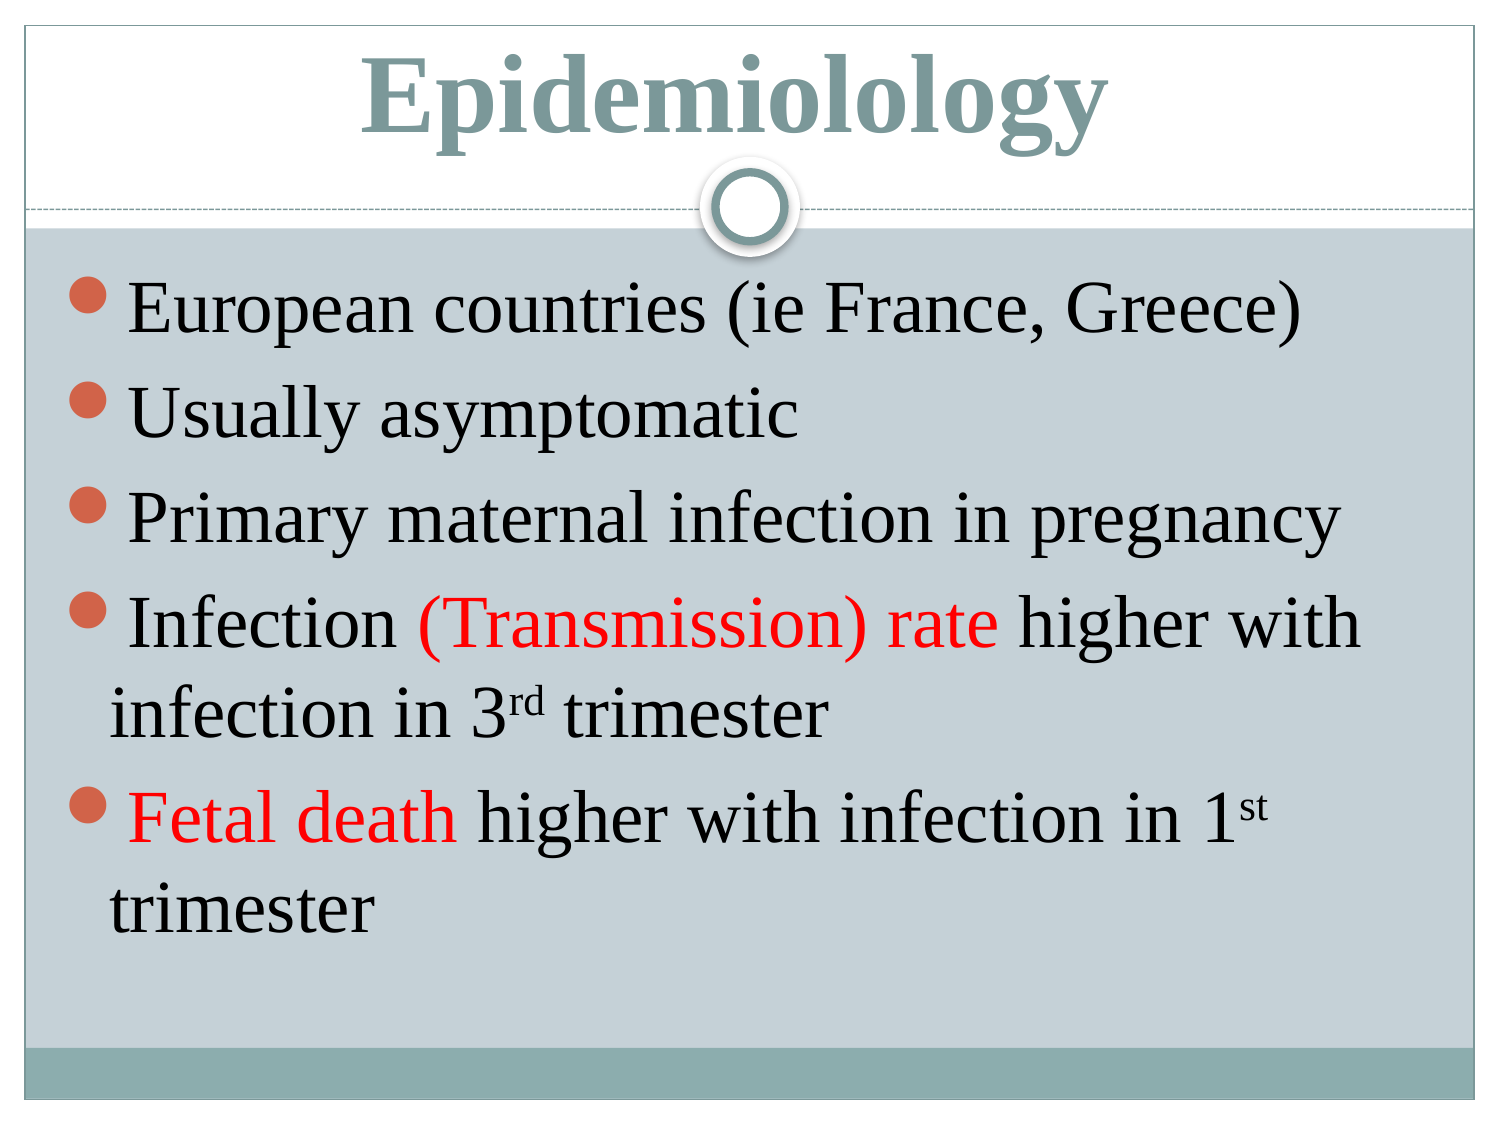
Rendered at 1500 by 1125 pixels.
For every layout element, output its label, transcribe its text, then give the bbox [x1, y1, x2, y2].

title Epidemiolology [49, 37, 1450, 162]
list European countries (ie France, Greece) Usually asymptomatic Primary maternal infection in pregnancy Infection (Transmission) rate higher with infection in 3rd trimester Fetal death higher with infection in 1st trimester [49, 250, 1445, 1001]
